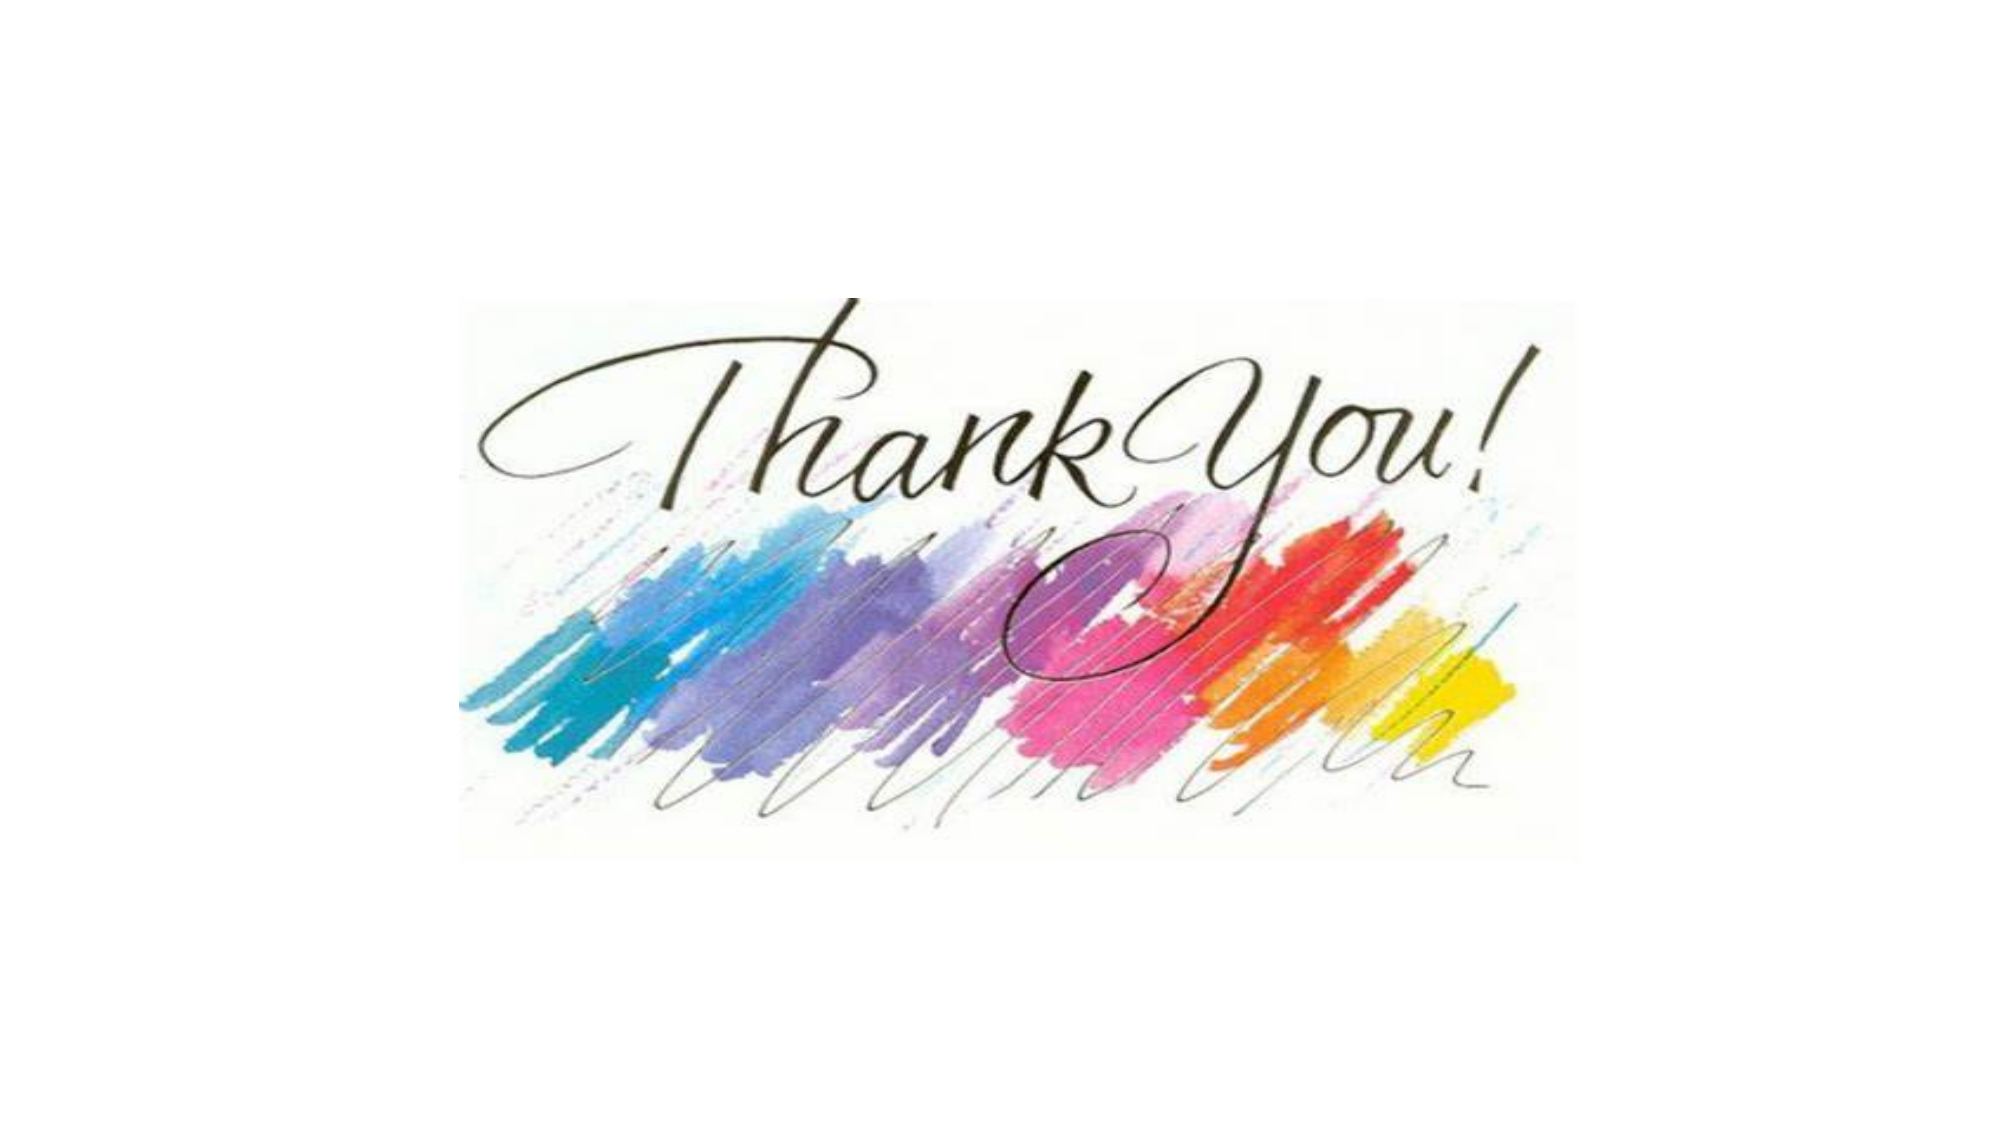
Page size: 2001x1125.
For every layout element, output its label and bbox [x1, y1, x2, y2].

picture [459, 298, 1579, 862]
